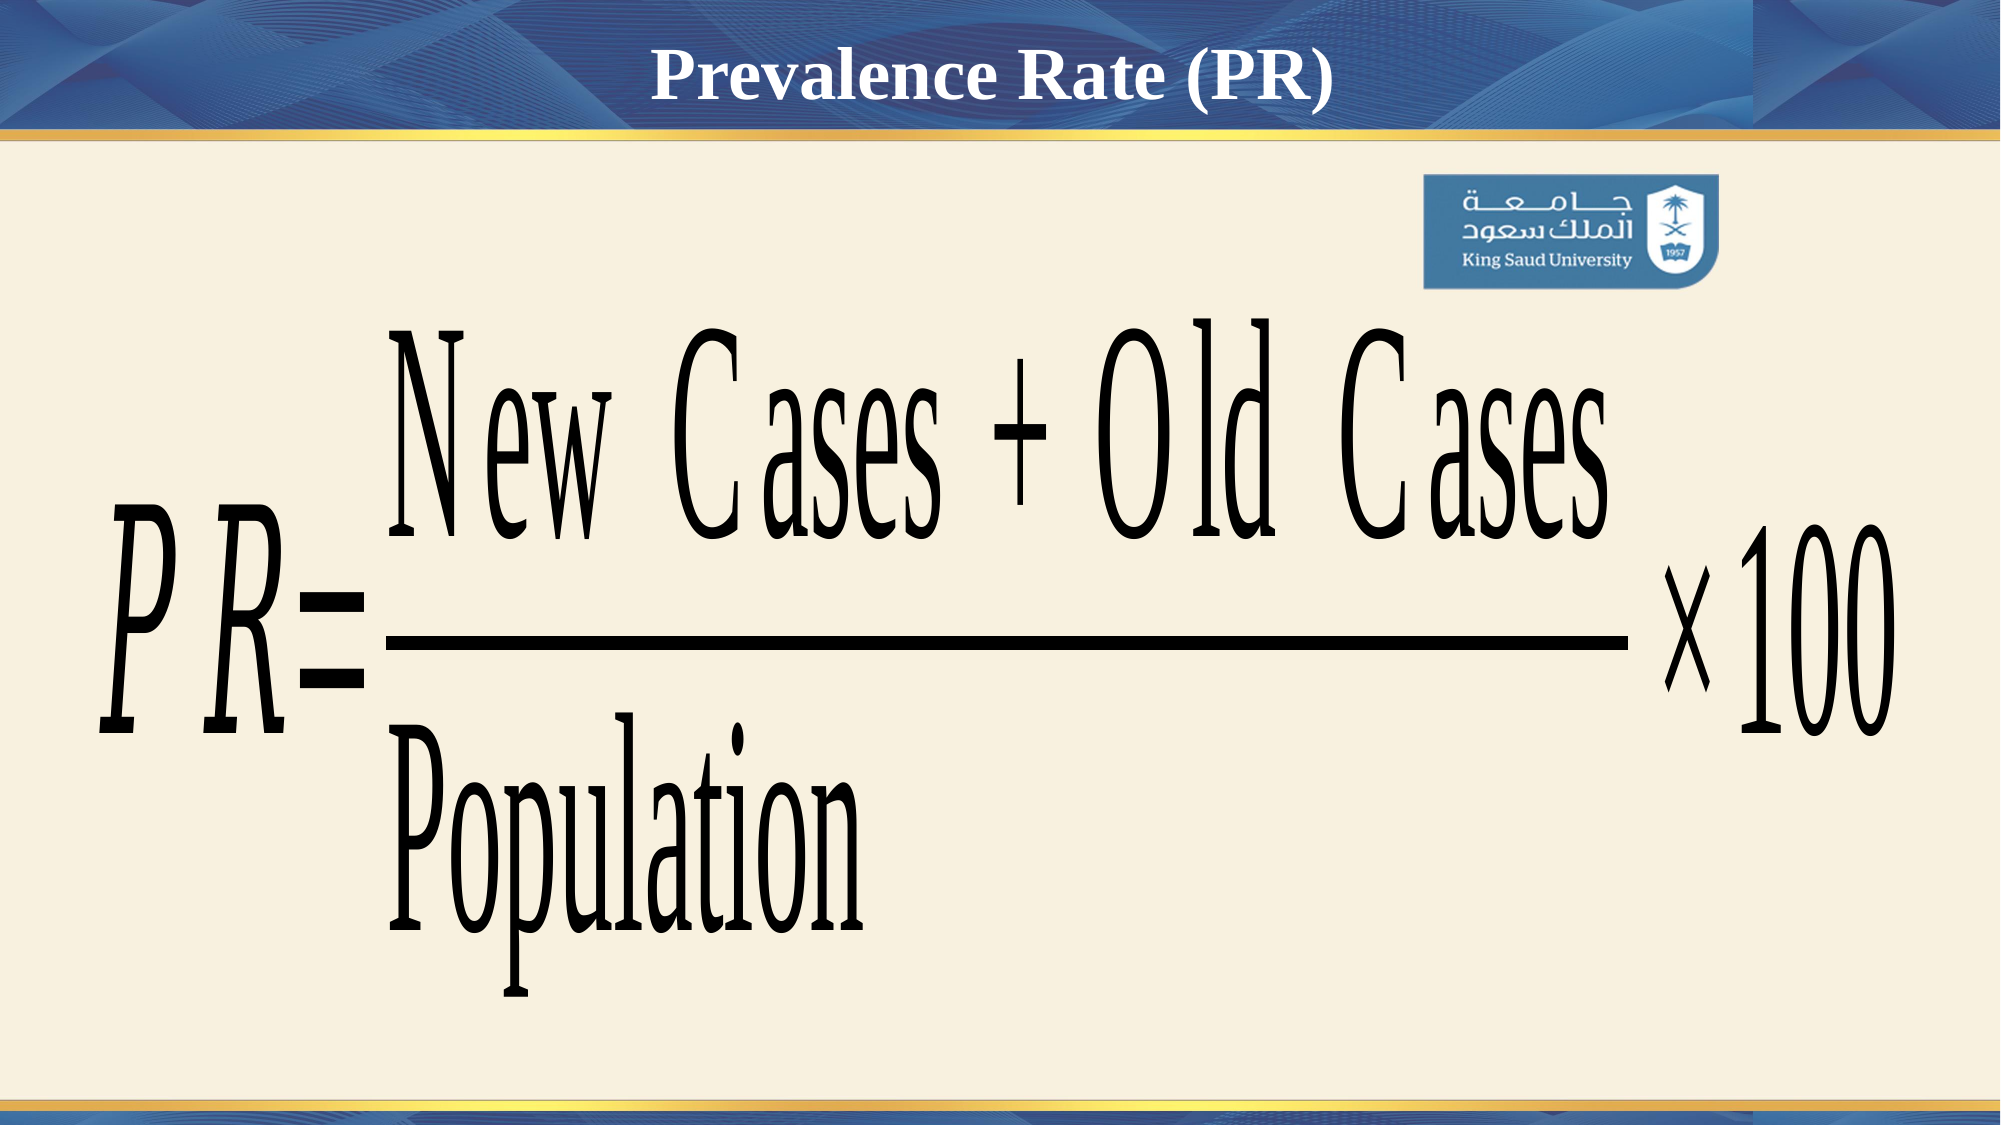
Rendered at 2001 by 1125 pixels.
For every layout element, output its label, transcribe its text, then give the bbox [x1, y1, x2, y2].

title Prevalence Rate (PR) [241, 6, 1746, 144]
picture [0, 0, 2001, 1125]
